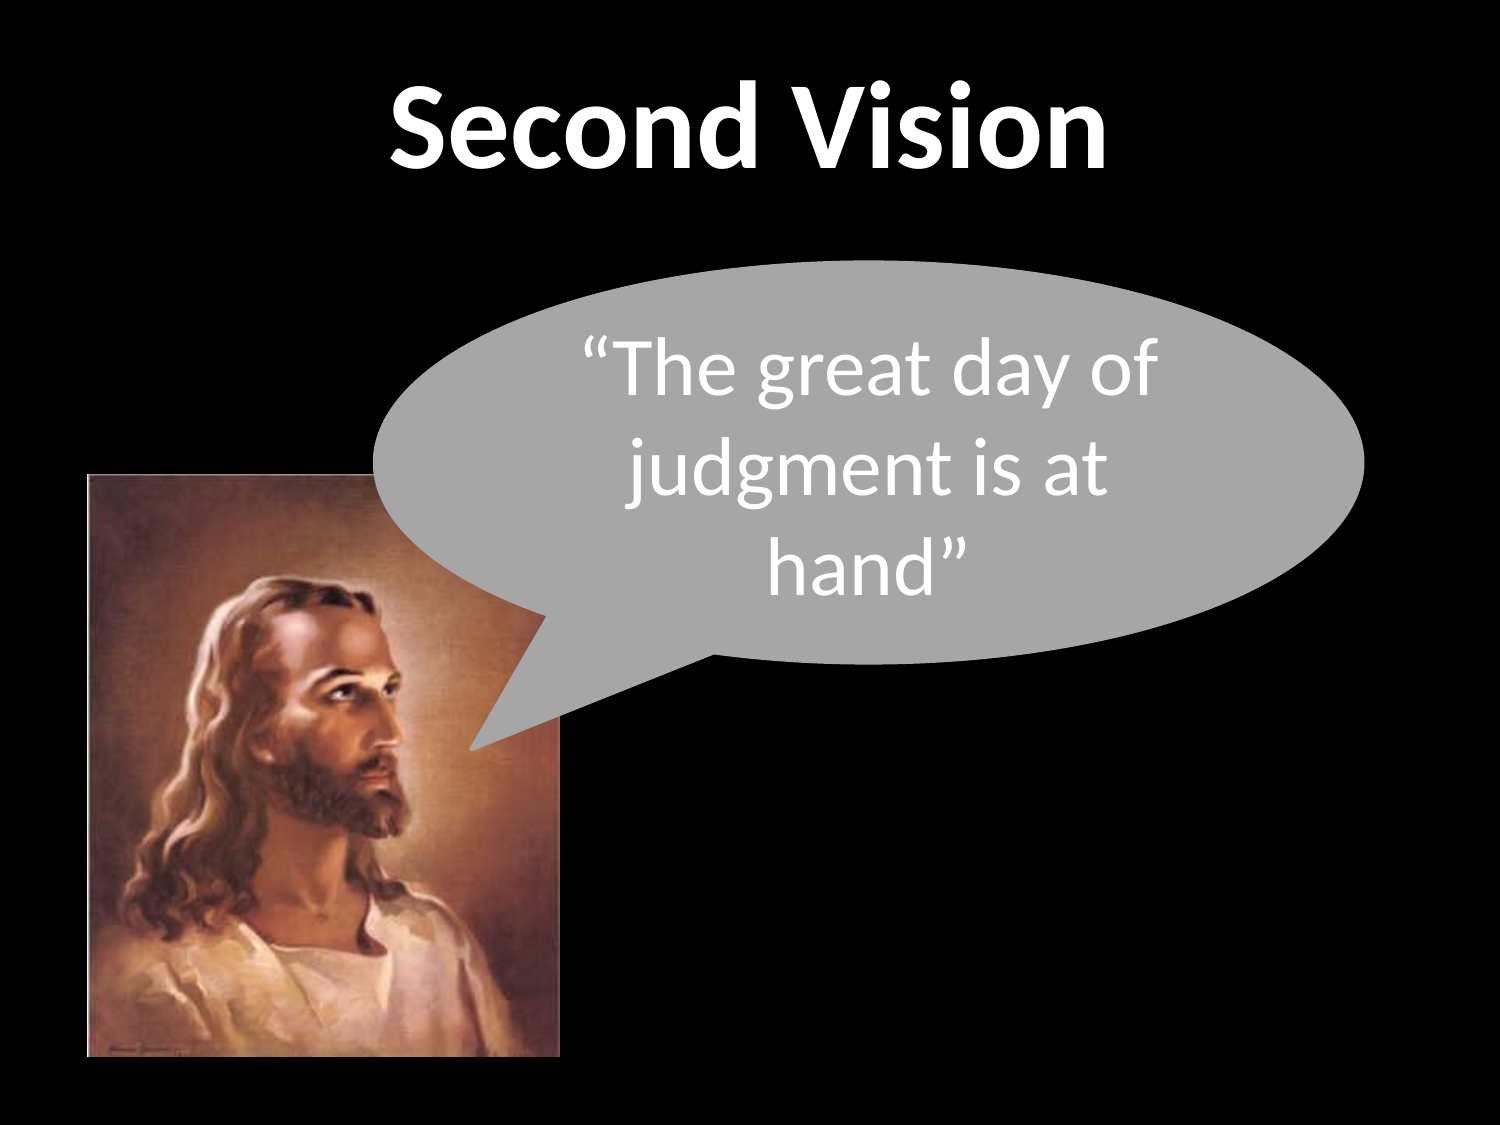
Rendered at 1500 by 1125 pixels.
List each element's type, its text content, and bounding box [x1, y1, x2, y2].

picture [87, 474, 560, 1057]
title Second Vision [75, 24, 1425, 213]
text_box “The great day of judgment is at hand” [372, 260, 1365, 715]
